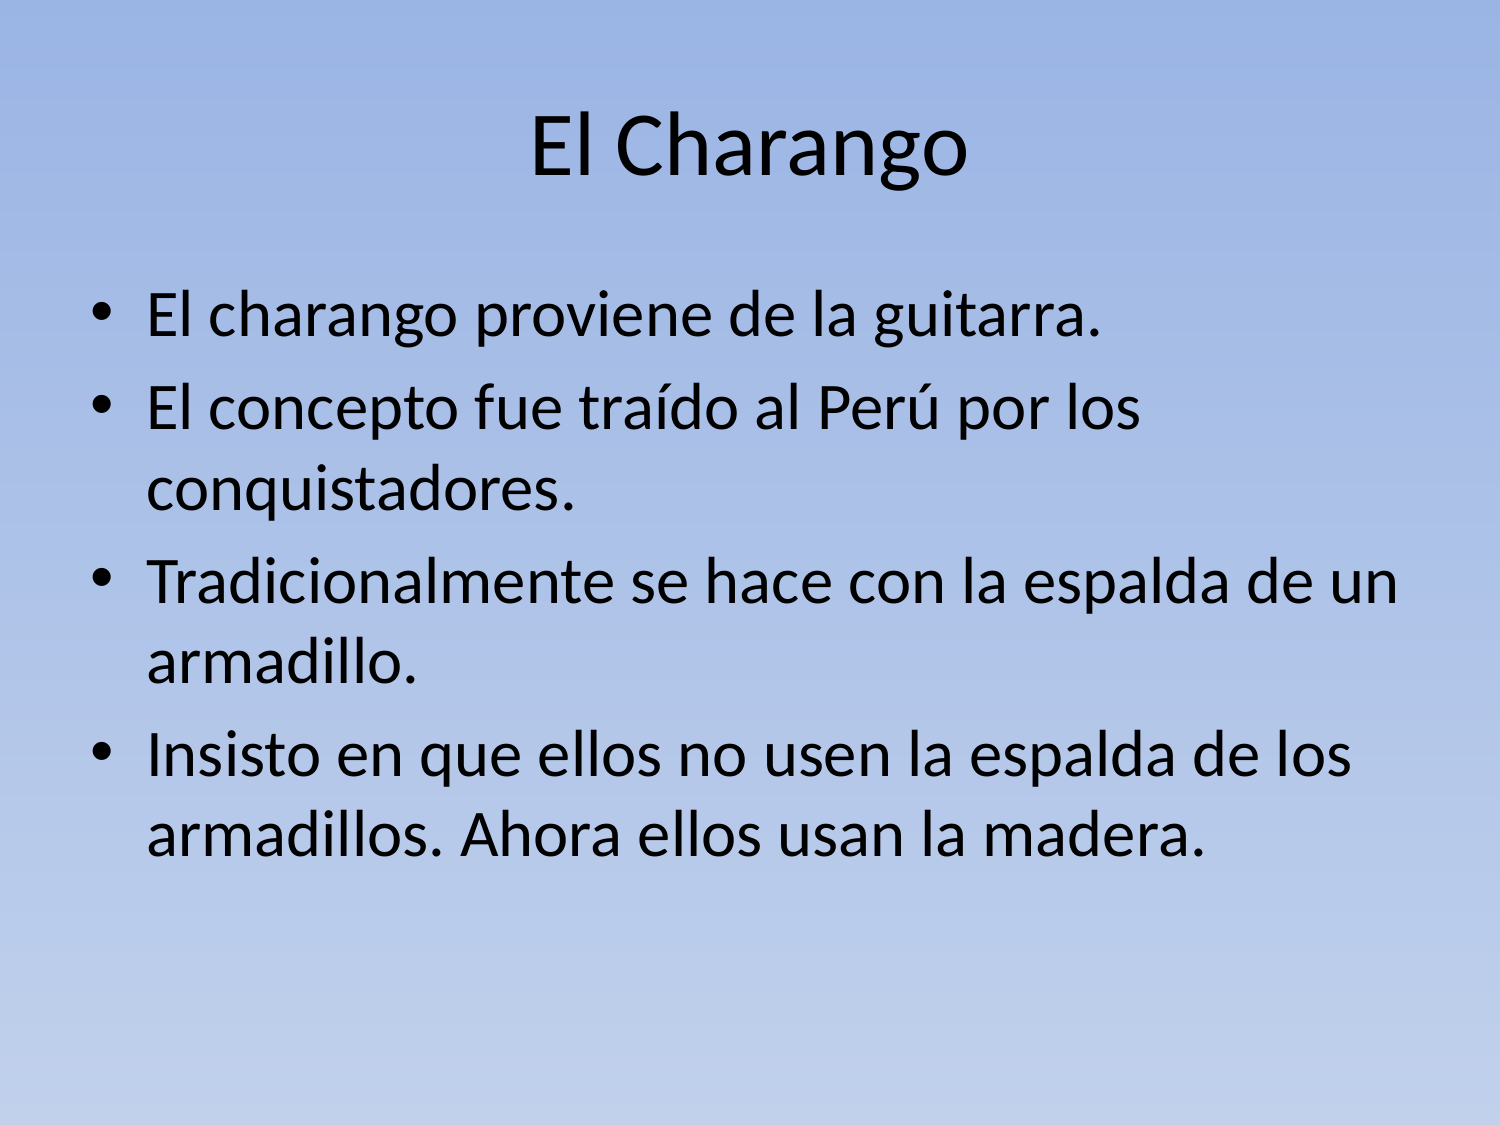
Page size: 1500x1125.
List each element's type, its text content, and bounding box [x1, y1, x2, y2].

list El charango proviene de la guitarra. El concepto fue traído al Perú por los conquistadores. Tradicionalmente se hace con la espalda de un armadillo. Insisto en que ellos no usen la espalda de los armadillos. Ahora ellos usan la madera. [75, 262, 1425, 1005]
title El Charango [75, 45, 1425, 233]
